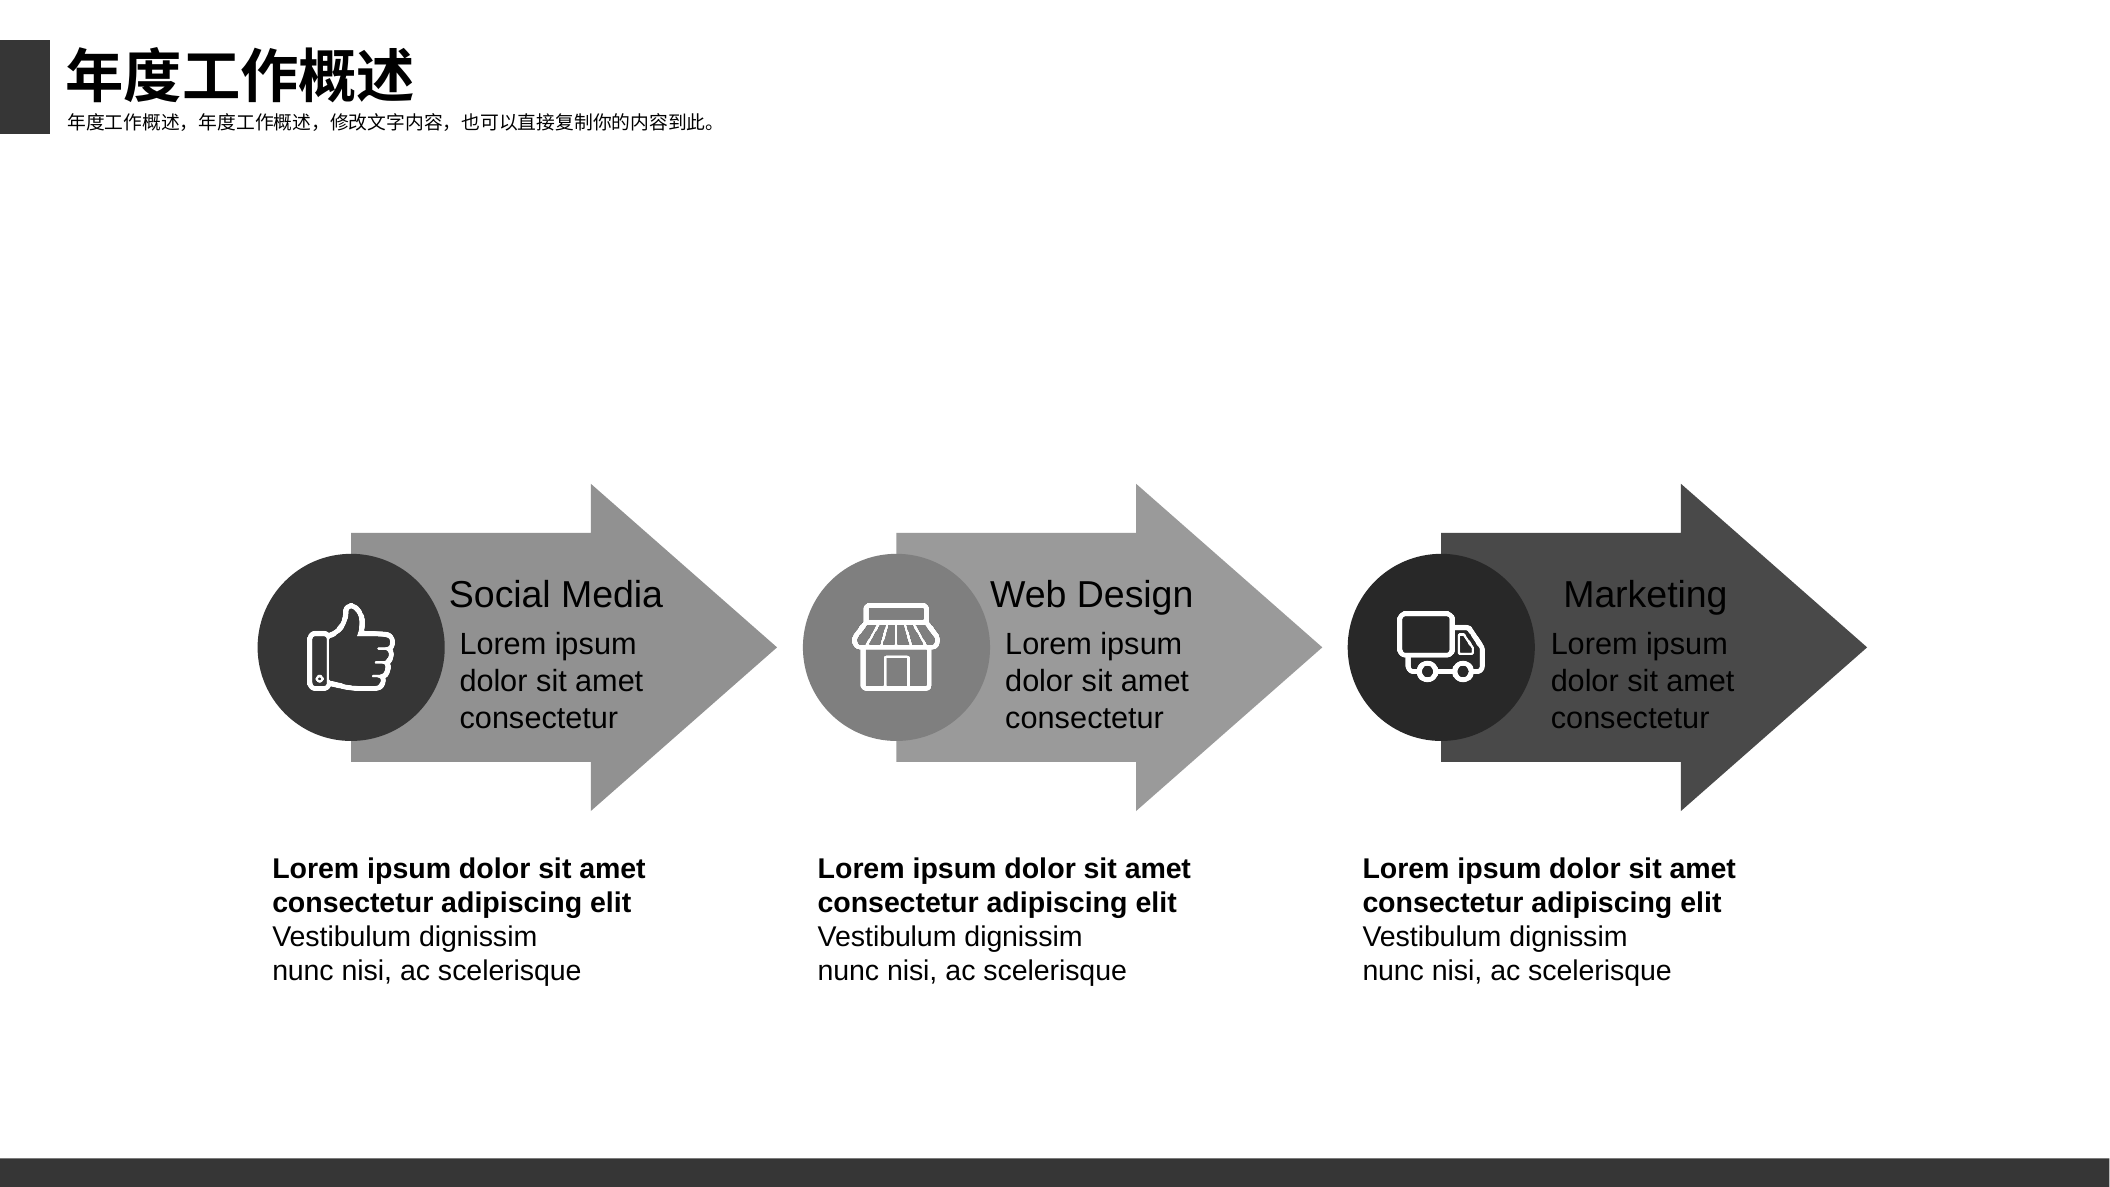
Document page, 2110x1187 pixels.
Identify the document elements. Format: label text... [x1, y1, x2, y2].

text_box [802, 483, 1323, 811]
text_box 年度工作概述 [65, 39, 547, 110]
text_box Lorem ipsum dolor sit amet consectetur adipiscing elit Vestibulum dignissim nunc nisi, ac scelerisque [257, 842, 781, 994]
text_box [1347, 483, 1868, 811]
text_box Lorem ipsum dolor sit amet consectetur adipiscing elit Vestibulum dignissim nunc nisi, ac scelerisque [802, 842, 1327, 994]
text_box 年度工作概述，年度工作概述，修改文字内容，也可以直接复制你的内容到此。 [67, 110, 738, 134]
text_box Lorem ipsum dolor sit amet consectetur adipiscing elit Vestibulum dignissim nunc nisi, ac scelerisque [1347, 842, 1872, 994]
text_box [0, 1157, 2110, 1187]
text_box [0, 39, 51, 135]
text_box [257, 483, 778, 811]
